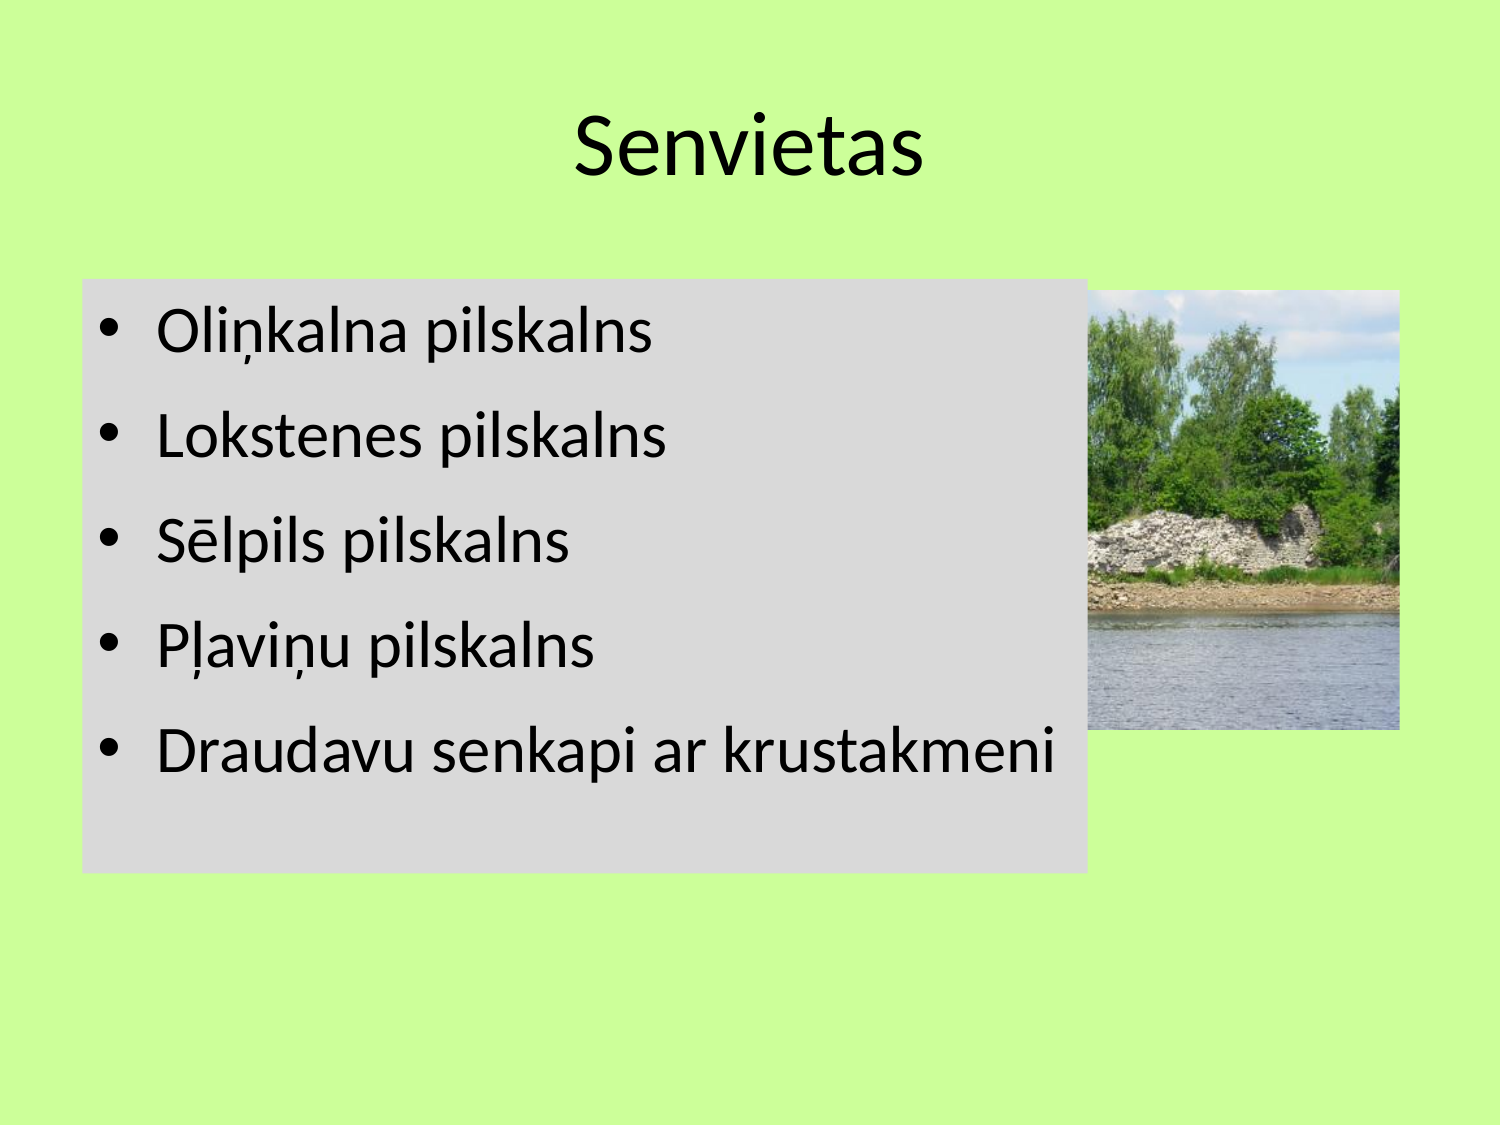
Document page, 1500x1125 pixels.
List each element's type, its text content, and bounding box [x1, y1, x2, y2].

picture [761, 290, 1400, 730]
title Senvietas [75, 45, 1425, 233]
text_box Oliņkalna pilskalns Lokstenes pilskalns Sēlpils pilskalns Pļaviņu pilskalns Draudavu senkapi ar krustakmeni [82, 278, 1088, 874]
